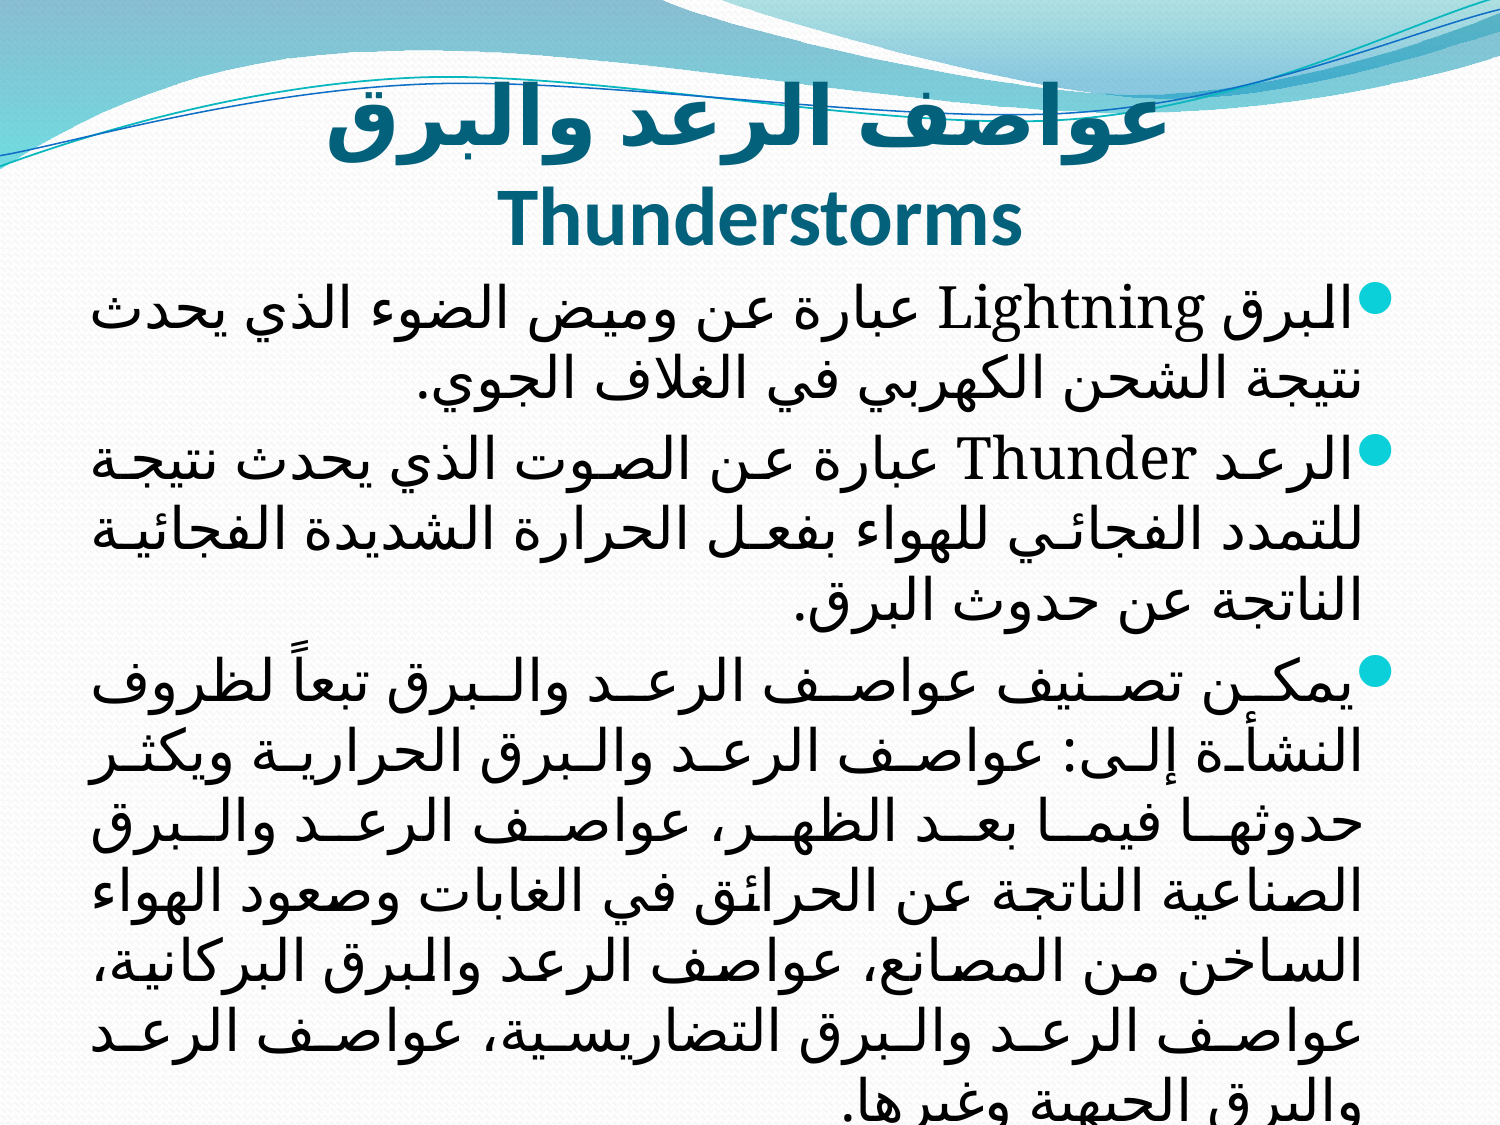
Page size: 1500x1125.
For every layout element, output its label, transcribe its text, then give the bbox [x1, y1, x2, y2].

list البرق Lightning عبارة عن وميض الضوء الذي يحدث نتيجة الشحن الكهربي في الغلاف الجوي. الرعد Thunder عبارة عن الصوت الذي يحدث نتيجة للتمدد الفجائي للهواء بفعل الحرارة الشديدة الفجائية الناتجة عن حدوث البرق. يمكن تصنيف عواصف الرعد والبرق تبعاً لظروف النشأة إلى: عواصف الرعد والبرق الحرارية ويكثر حدوثها فيما بعد الظهر، عواصف الرعد والبرق الصناعية الناتجة عن الحرائق في الغابات وصعود الهواء الساخن من المصانع، عواصف الرعد والبرق البركانية، عواصف الرعد والبرق التضاريسية، عواصف الرعد والبرق الجبهية وغيرها. [75, 262, 1425, 1063]
title عواصف الرعد والبرق Thunderstorms [75, 115, 1425, 262]
